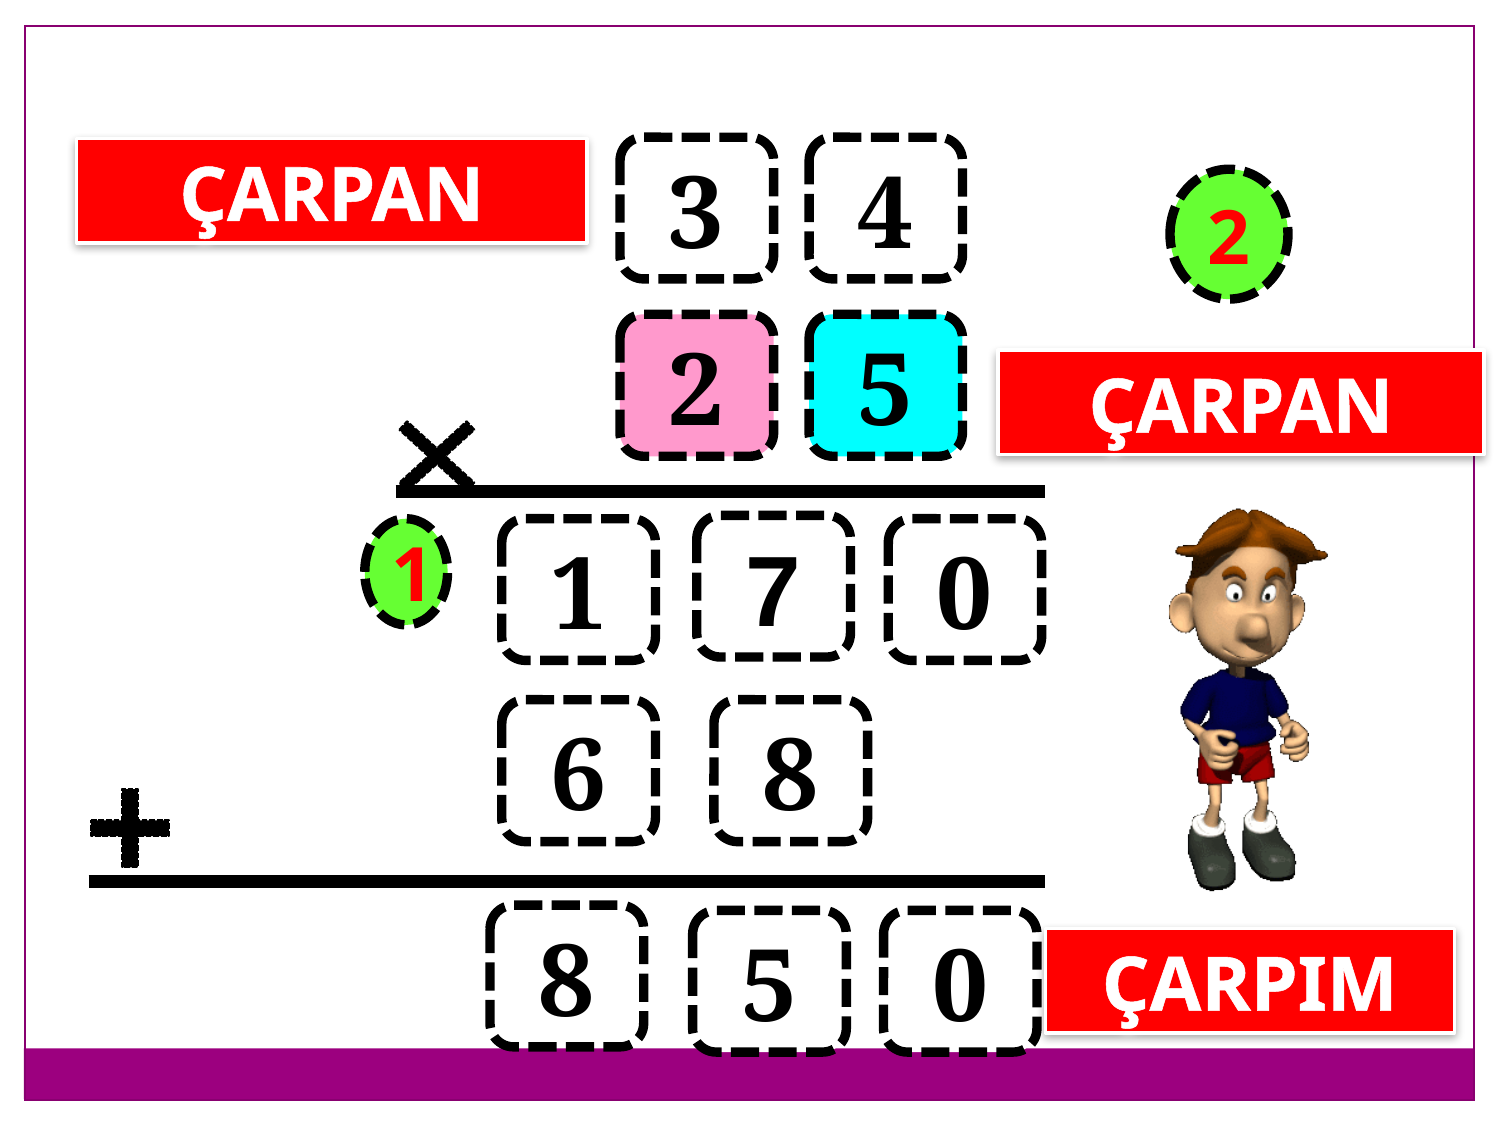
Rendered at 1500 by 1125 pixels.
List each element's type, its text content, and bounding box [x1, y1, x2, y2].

text_box [398, 420, 476, 489]
text_box 5 [808, 313, 964, 458]
text_box 2 [619, 313, 775, 458]
text_box 8 [489, 904, 645, 1048]
text_box 8 [712, 698, 869, 843]
text_box 0 [882, 909, 1038, 1054]
text_box 5 [691, 909, 848, 1054]
picture [1019, 484, 1463, 911]
text_box 7 [695, 514, 852, 658]
text_box 3 [619, 136, 775, 280]
text_box 1 [500, 517, 657, 662]
text_box 1 [363, 517, 449, 626]
text_box 6 [500, 698, 657, 843]
text_box 2 [1169, 168, 1289, 301]
text_box ÇARPIM [1044, 927, 1456, 1035]
text_box ÇARPAN [996, 348, 1486, 456]
text_box ÇARPAN [75, 137, 589, 245]
text_box 0 [887, 517, 1012, 662]
text_box 4 [808, 136, 964, 280]
text_box [90, 788, 170, 868]
